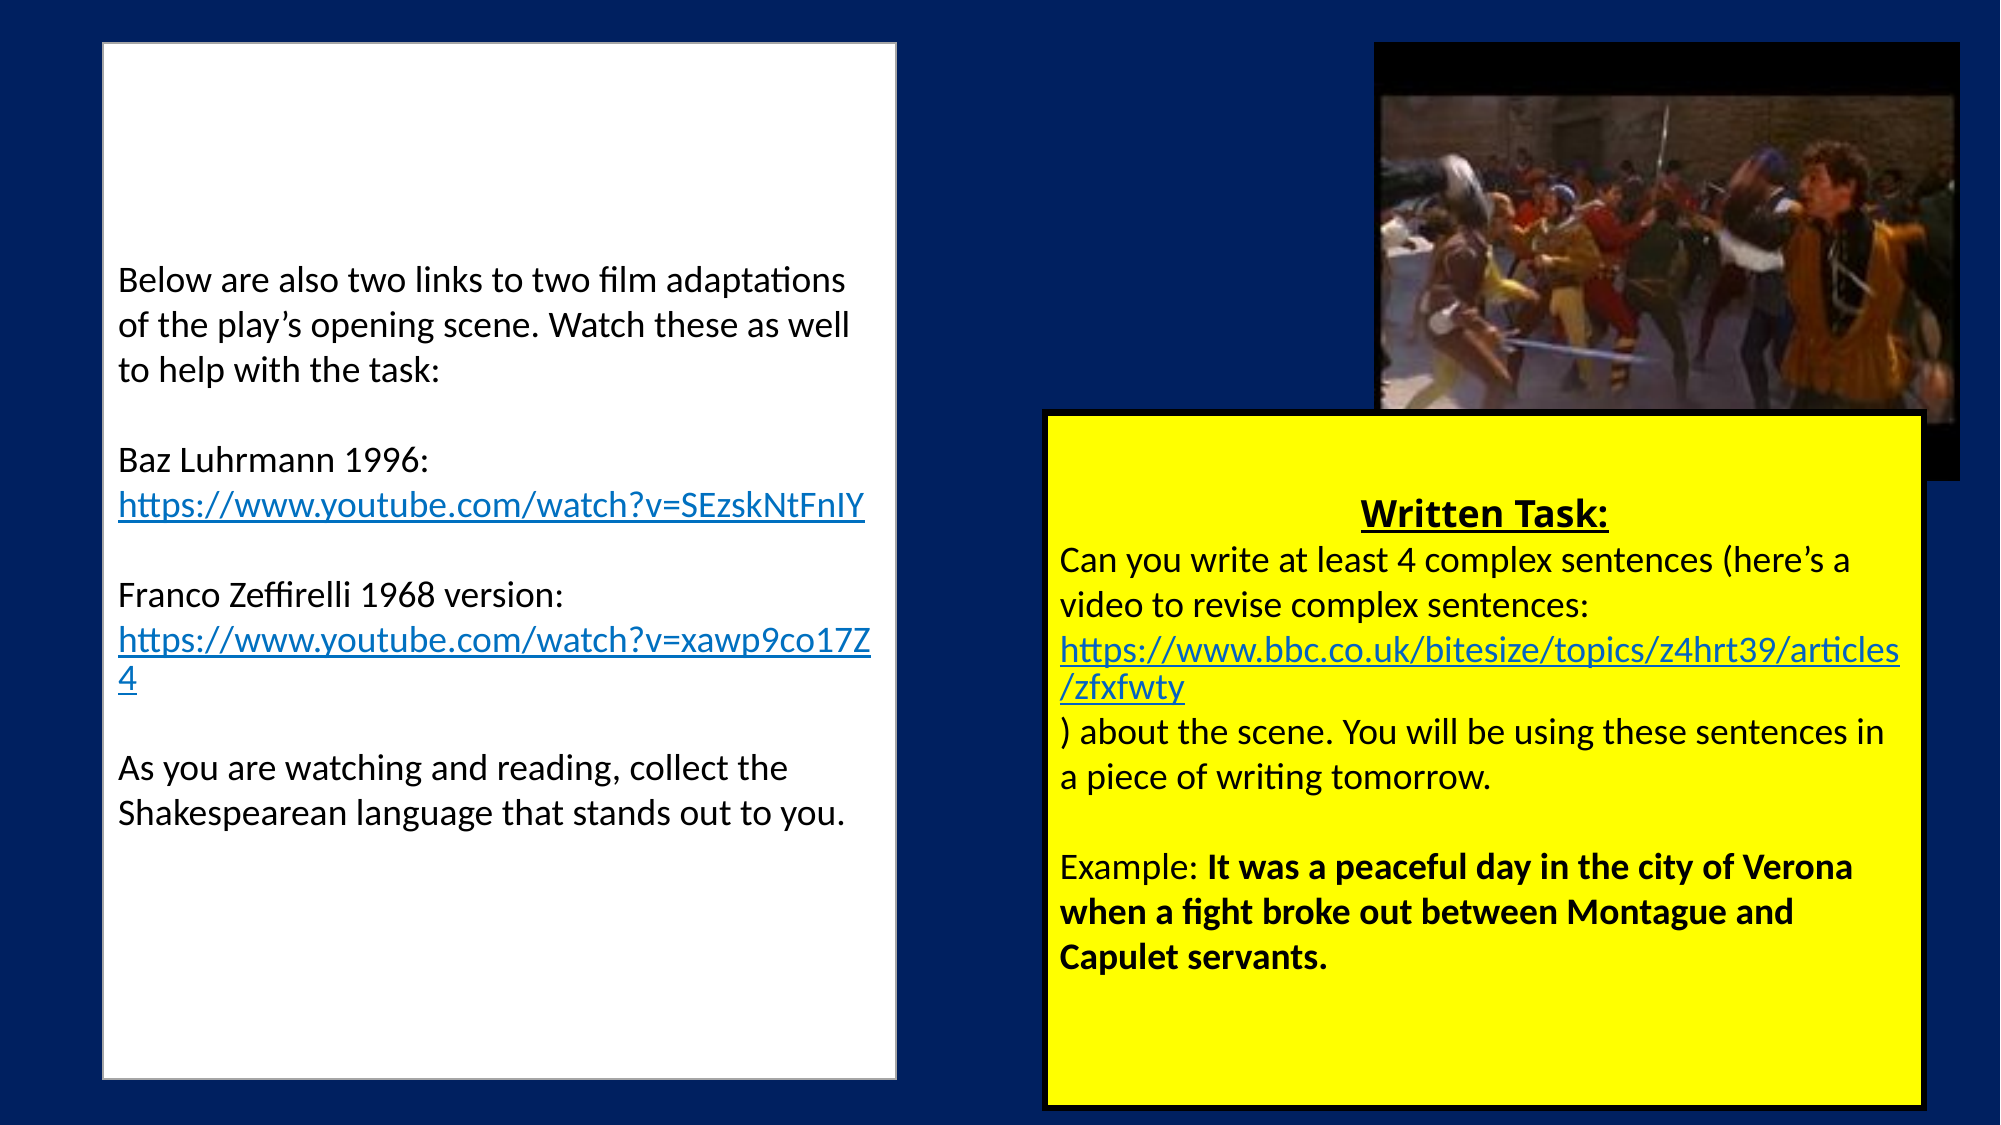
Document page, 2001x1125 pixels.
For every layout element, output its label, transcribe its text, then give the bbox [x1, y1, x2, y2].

picture [1374, 42, 1960, 481]
text_box Below are also two links to two film adaptations of the play’s opening scene. Watch these as well to help with the task: Baz Luhrmann 1996: https://www.youtube.com/watch?v=SEzskNtFnIY Franco Zeffirelli 1968 version: https://www.youtube.com/watch?v=xawp9co17Z4 As you are watching and reading, collect the Shakespearean language that stands out to you. [102, 42, 897, 1080]
text_box Written Task: Can you write at least 4 complex sentences (here’s a video to revise complex sentences: https://www.bbc.co.uk/bitesize/topics/z4hrt39/articles/zfxfwty) about the scene. You will be using these sentences in a piece of writing tomorrow. Example: It was a peaceful day in the city of Verona when a fight broke out between Montague and Capulet servants. [1044, 411, 1925, 1109]
